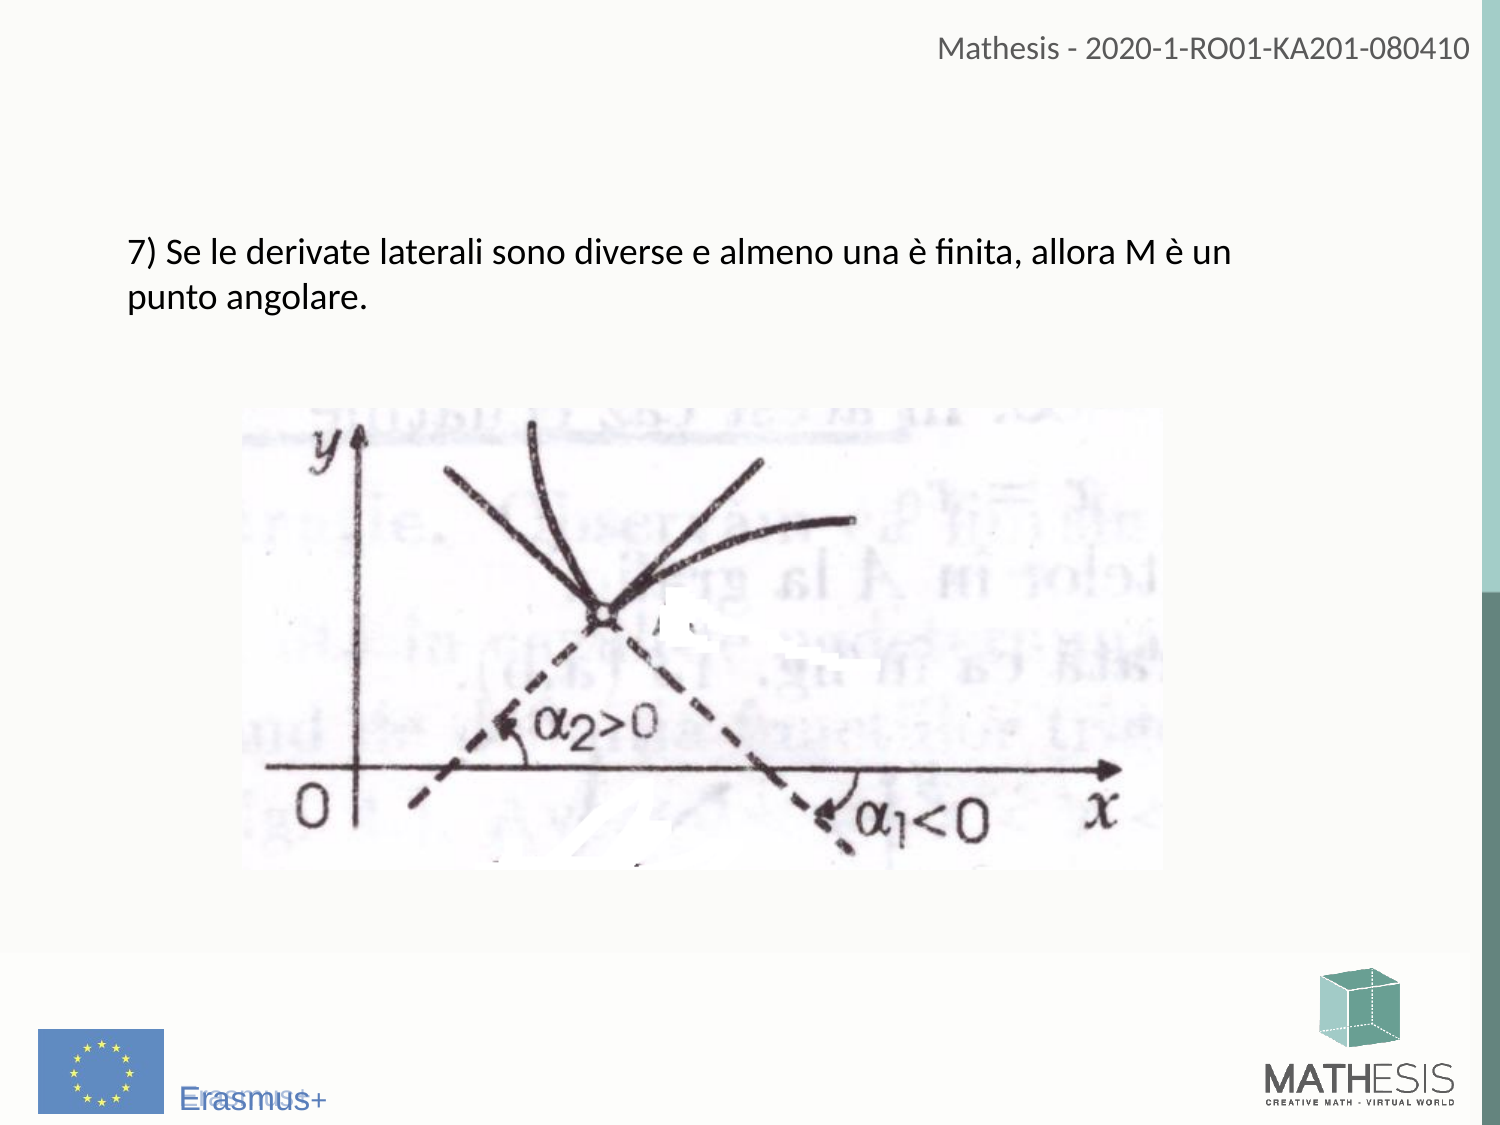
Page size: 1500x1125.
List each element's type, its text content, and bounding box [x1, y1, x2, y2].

picture [241, 408, 1163, 870]
text_box 7) Se le derivate laterali sono diverse e almeno una è finita, allora M è un punto angolare. [112, 219, 1270, 325]
